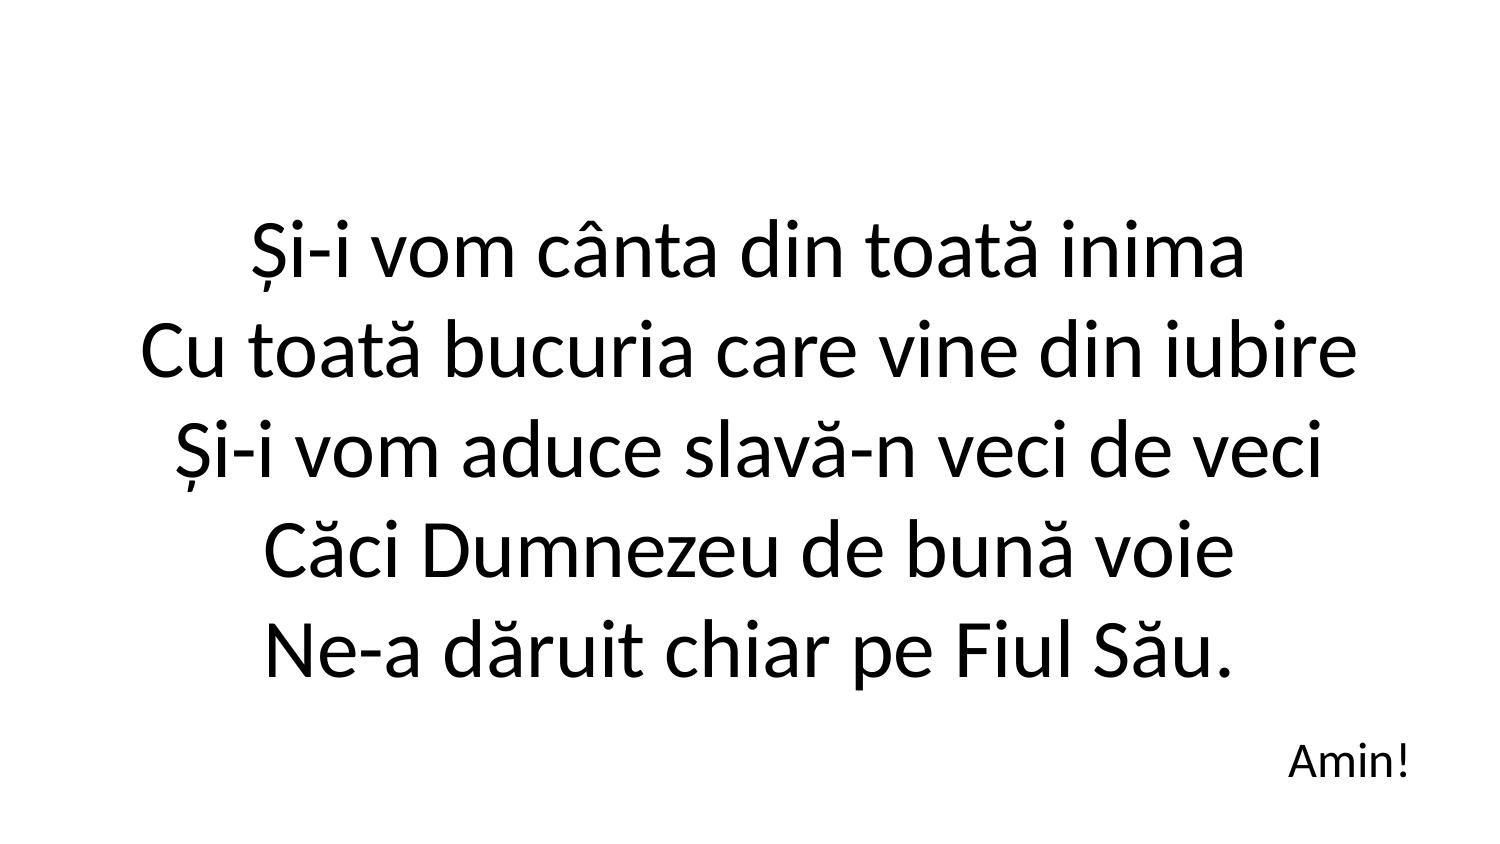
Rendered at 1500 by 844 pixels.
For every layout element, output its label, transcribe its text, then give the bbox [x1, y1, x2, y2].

text_box Și-i vom cânta din toată inima Cu toată bucuria care vine din iubire Și-i vom aduce slavă-n veci de veci Căci Dumnezeu de bună voie Ne-a dăruit chiar pe Fiul Său. [125, 142, 1375, 702]
text_box Amin! [1273, 674, 1427, 795]
